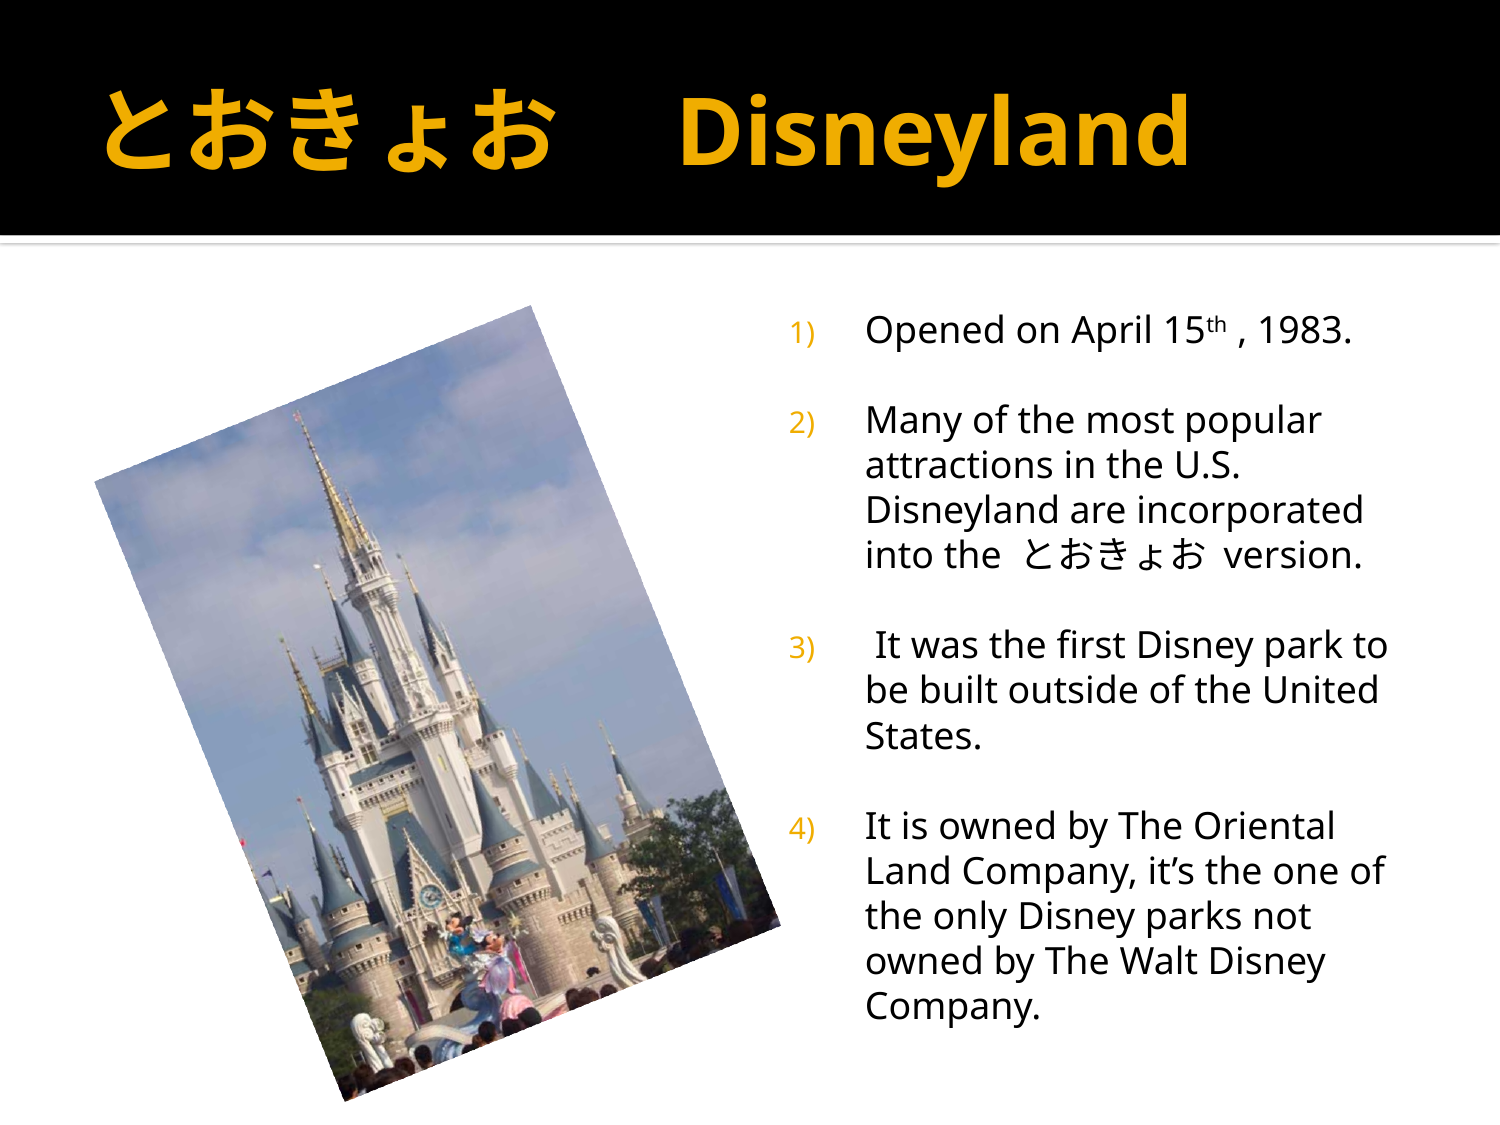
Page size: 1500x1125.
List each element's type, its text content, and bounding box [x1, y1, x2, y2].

picture [319, 1038, 502, 1101]
list Opened on April 15th , 1983. Many of the most popular attractions in the U.S. Disneyland are incorporated into the とおきょお version. It was the first Disney park to be built outside of the United States. It is owned by The Oriental Land Company, it’s the one of the only Disney parks not owned by The Walt Disney Company. [762, 291, 1425, 1050]
picture [95, 439, 201, 744]
picture [673, 659, 762, 969]
picture [376, 306, 555, 368]
title とおきょお Disneyland [75, 24, 1425, 231]
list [201, 368, 673, 1038]
